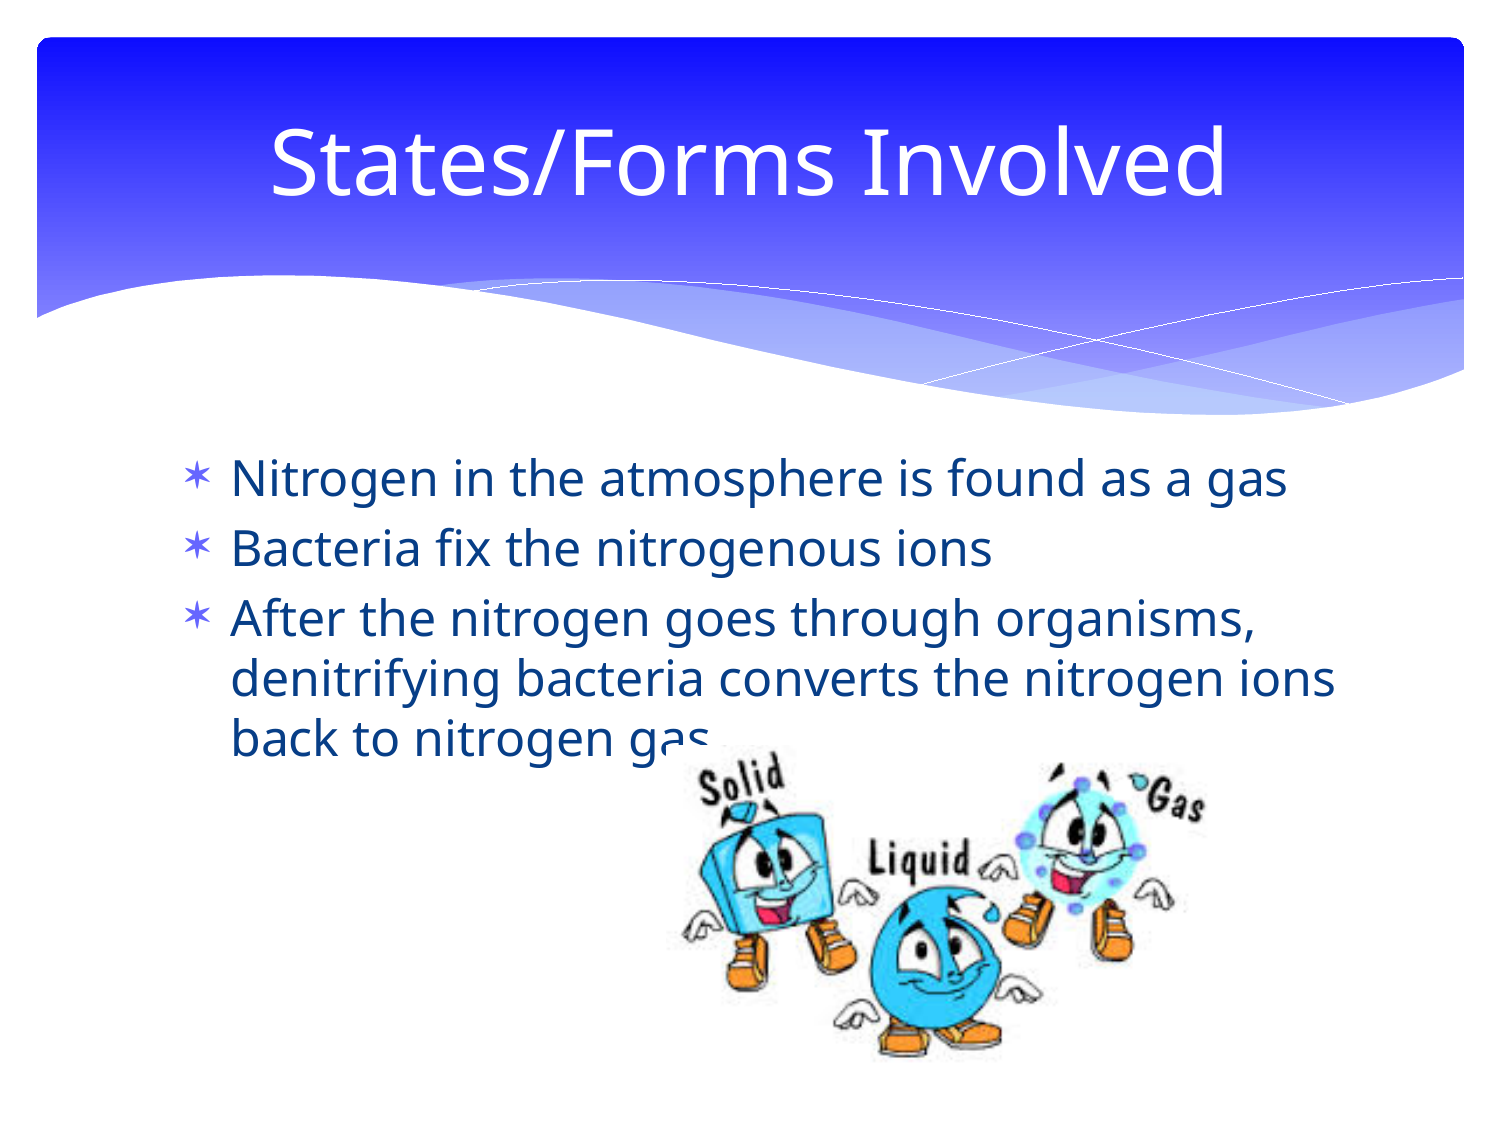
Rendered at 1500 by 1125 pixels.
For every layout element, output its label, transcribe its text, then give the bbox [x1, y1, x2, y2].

list Nitrogen in the atmosphere is found as a gas Bacteria fix the nitrogenous ions After the nitrogen goes through organisms, denitrifying bacteria converts the nitrogen ions back to nitrogen gas [170, 438, 1386, 809]
title States/Forms Involved [75, 55, 1425, 261]
picture [666, 744, 1218, 1065]
